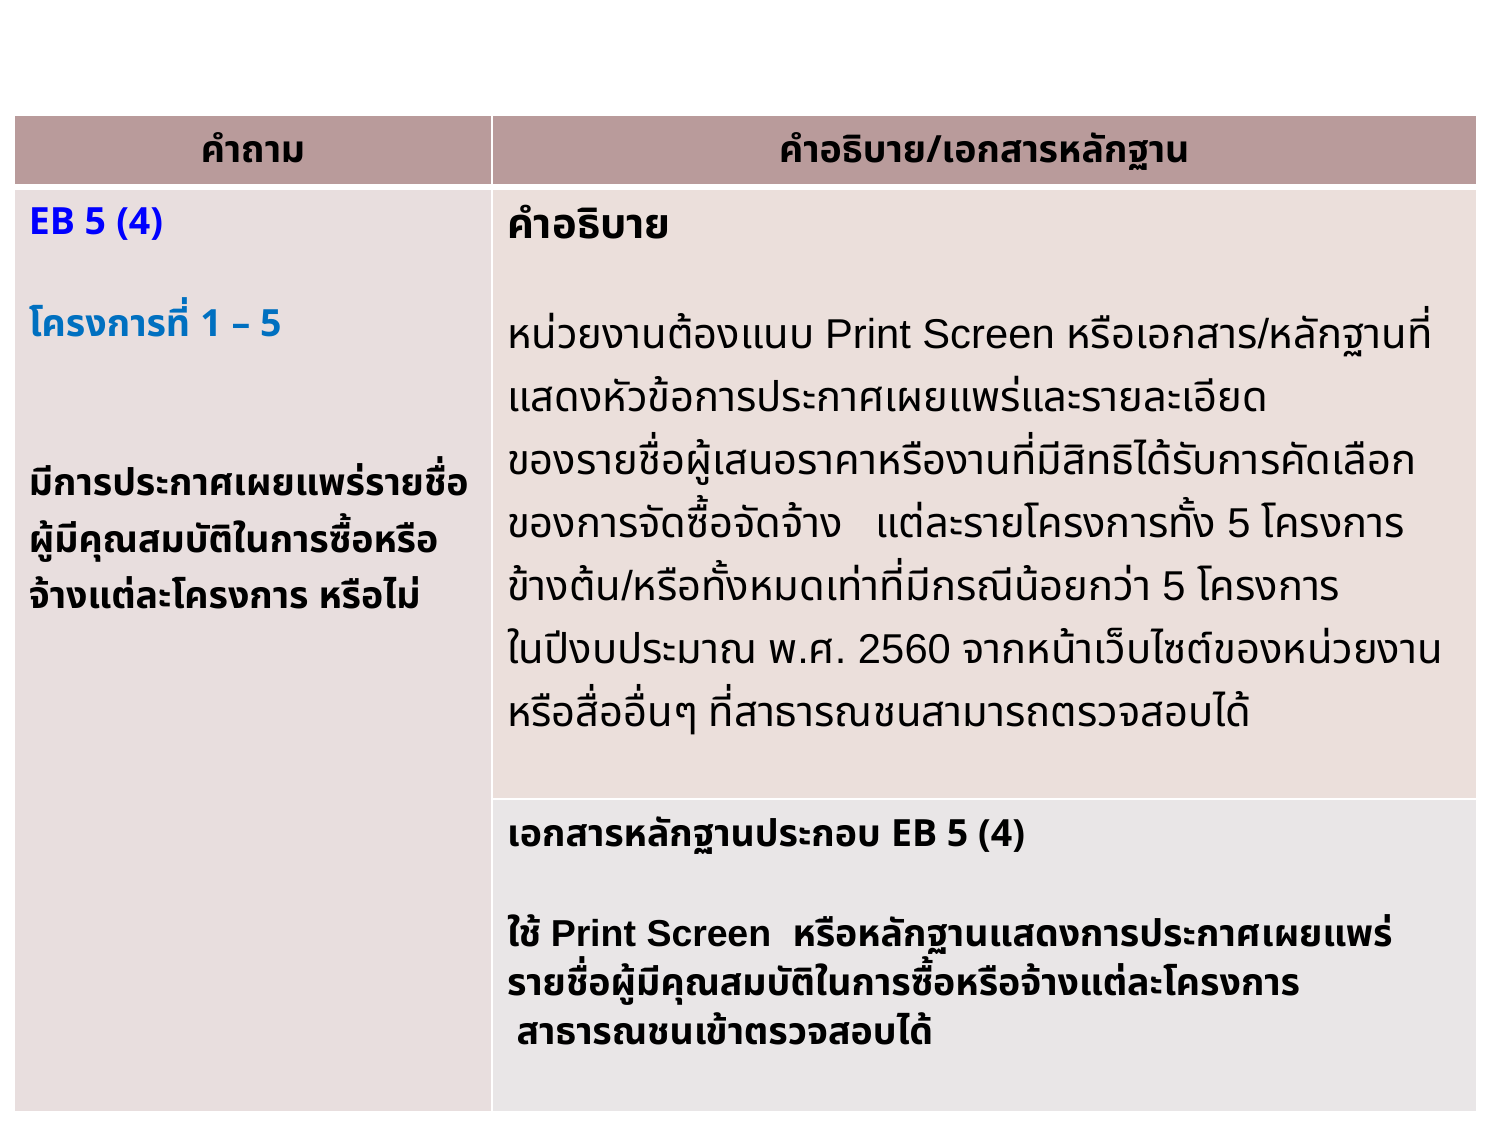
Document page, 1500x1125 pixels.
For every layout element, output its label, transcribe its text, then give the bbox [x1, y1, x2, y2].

table_cell คำอธิบาย หน่วยงานต้องแนบ Print Screen หรือเอกสาร/หลักฐานที่แสดงหัวข้อการประกาศเผยแพร่และรายละเอียด ของรายชื่อผู้เสนอราคาหรืองานที่มีสิทธิได้รับการคัดเลือกของการจัดซื้อจัดจ้าง แต่ละรายโครงการทั้ง 5 โครงการข้างต้น/หรือทั้งหมดเท่าที่มีกรณีน้อยกว่า 5 โครงการ ในปีงบประมาณ พ.ศ. 2560 จากหน้าเว็บไซต์ของหน่วยงานหรือสื่ออื่นๆ ที่สาธารณชนสามารถตรวจสอบได้ [493, 190, 1476, 798]
table_header คำถาม [15, 116, 491, 184]
table_cell EB 5 (4) โครงการที่ 1 – 5 มีการประกาศเผยแพร่รายชื่อผู้มีคุณสมบัติในการซื้อหรือจ้างแต่ละโครงการ หรือไม่ [15, 190, 491, 1111]
table_cell เอกสารหลักฐานประกอบ EB 5 (4) ใช้ Print Screen หรือหลักฐานแสดงการประกาศเผยแพร่ รายชื่อผู้มีคุณสมบัติในการซื้อหรือจ้างแต่ละโครงการ สาธารณชนเข้าตรวจสอบได้ [493, 800, 1476, 1111]
table_header คำอธิบาย/เอกสารหลักฐาน [493, 116, 1476, 184]
